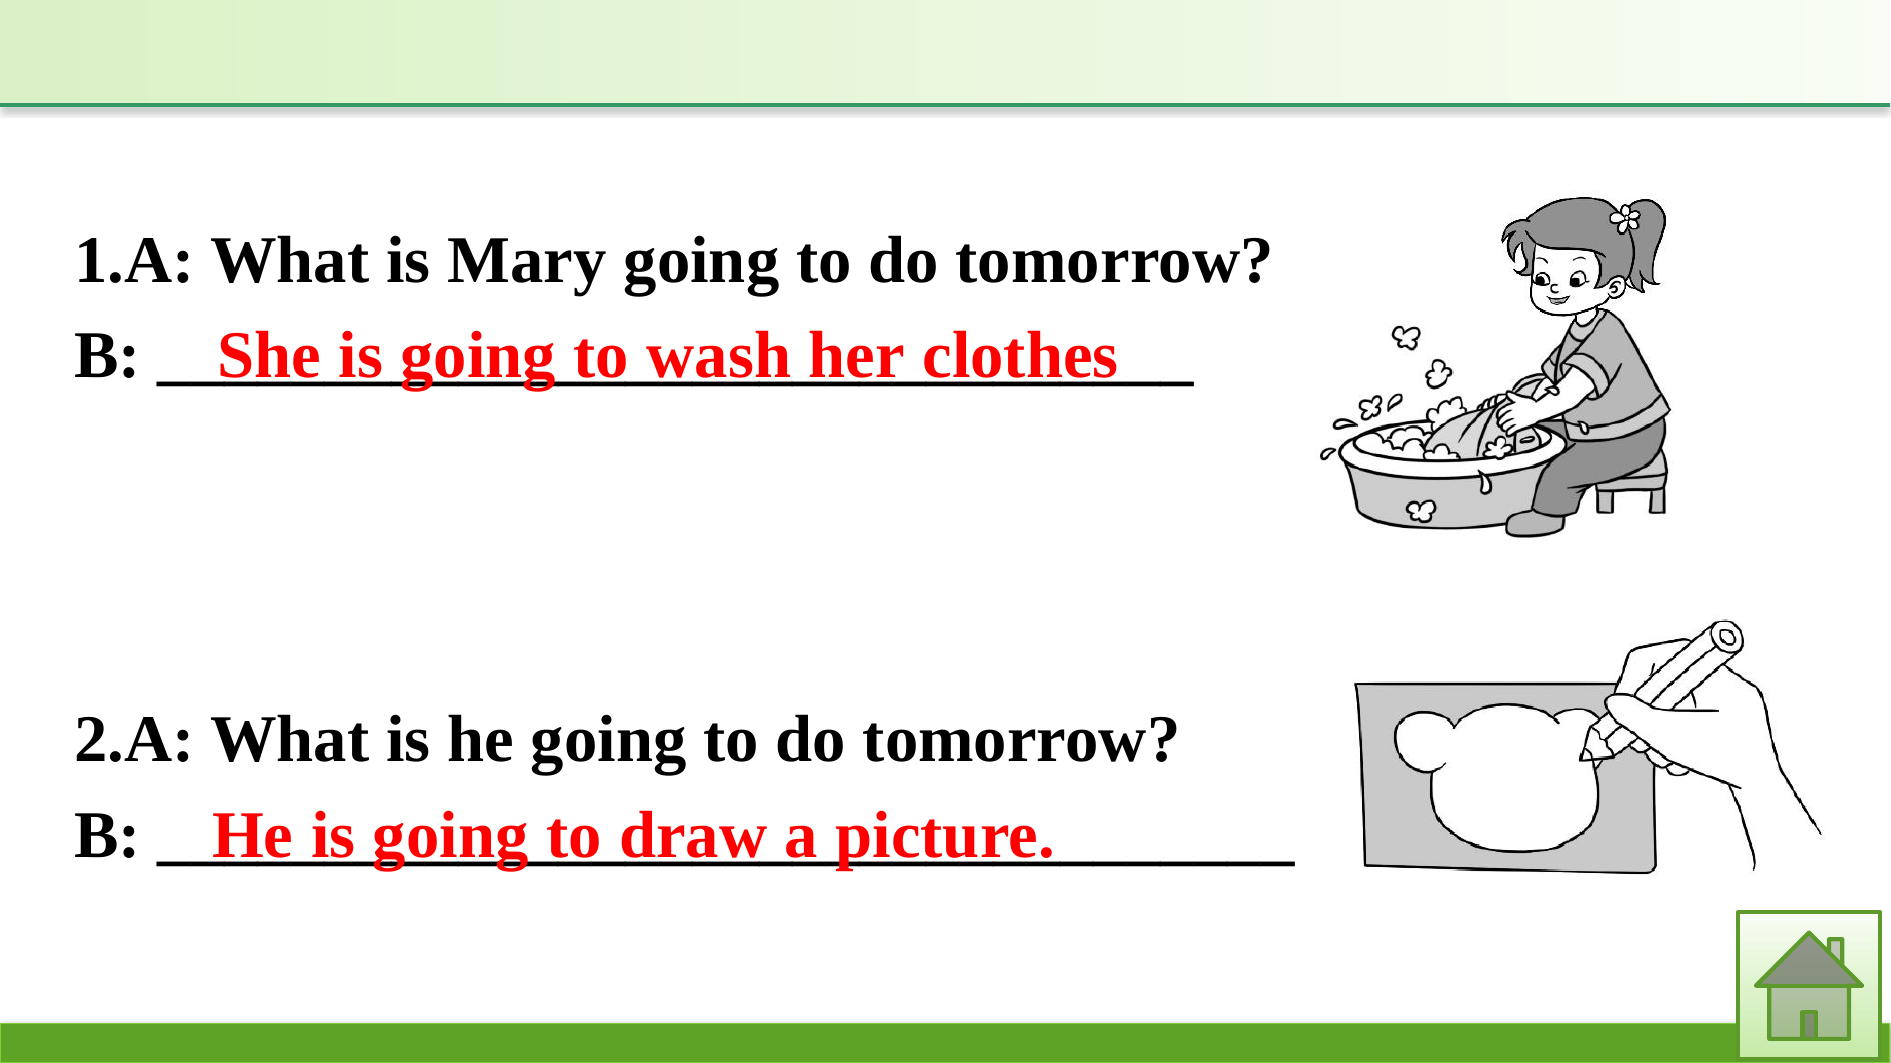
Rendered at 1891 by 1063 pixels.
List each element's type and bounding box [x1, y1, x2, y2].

text_box [59, 191, 1833, 887]
picture [1299, 153, 1714, 544]
